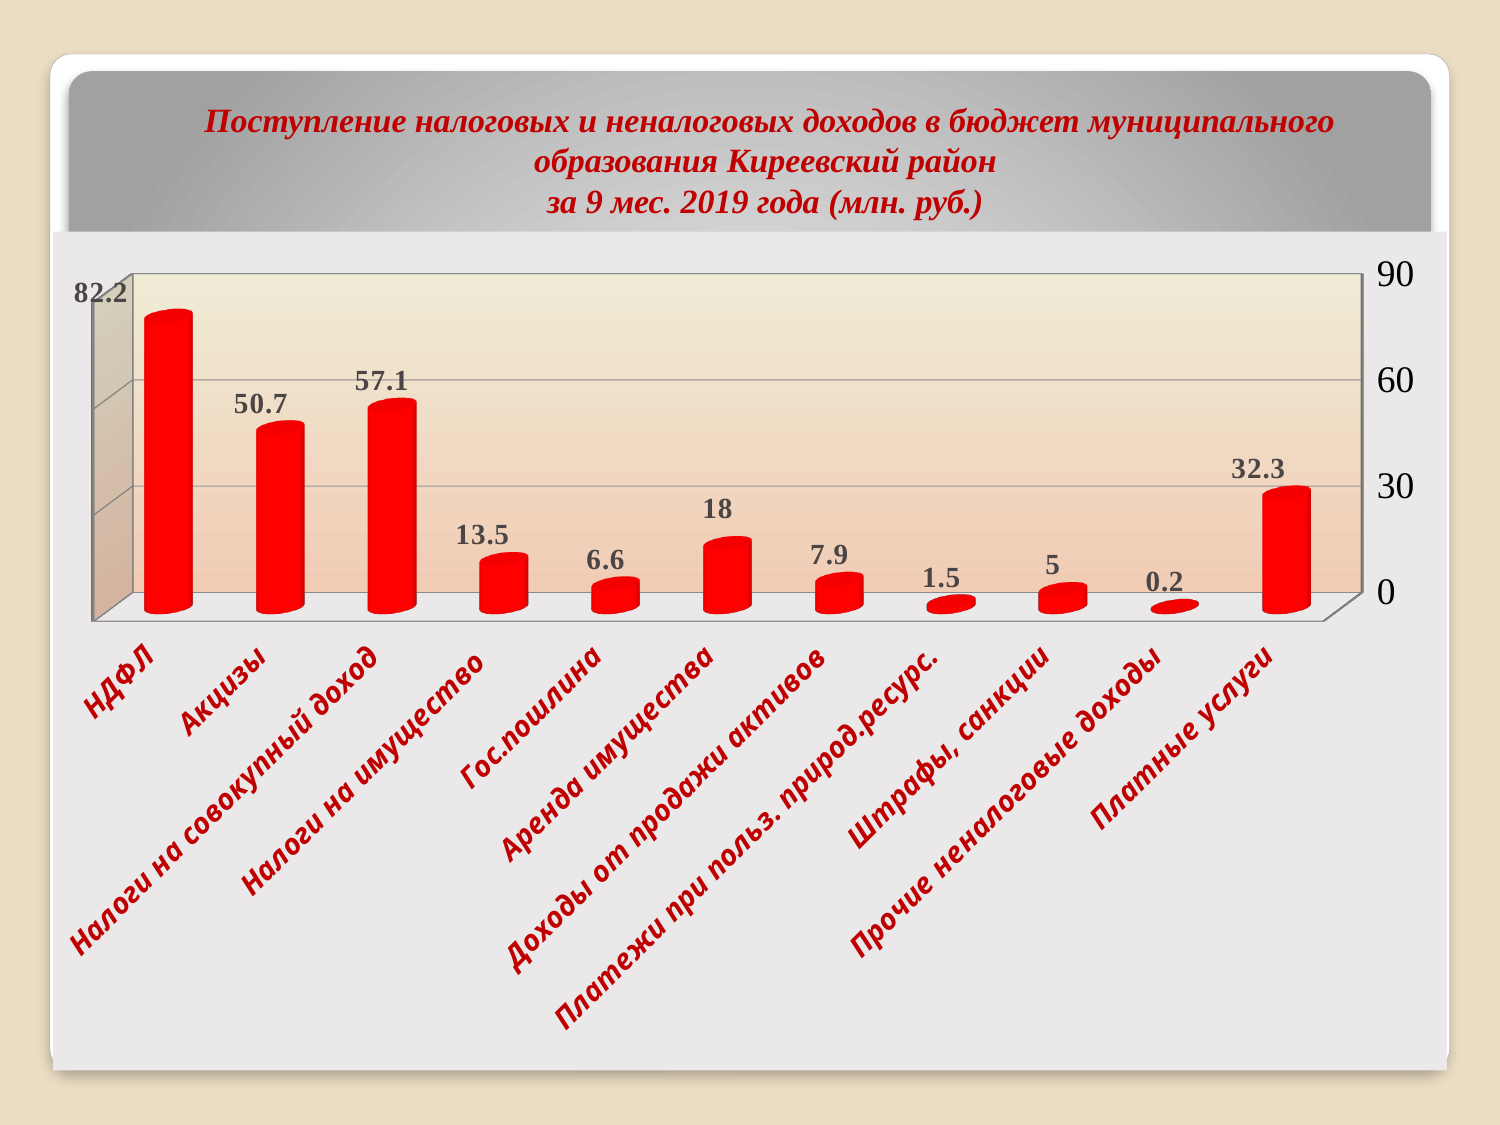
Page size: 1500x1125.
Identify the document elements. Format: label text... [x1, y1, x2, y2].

title Поступление налоговых и неналоговых доходов в бюджет муниципального образования Киреевский район за 9 мес. 2019 года (млн. руб.) [147, 90, 1392, 228]
chart [52, 231, 1448, 1071]
